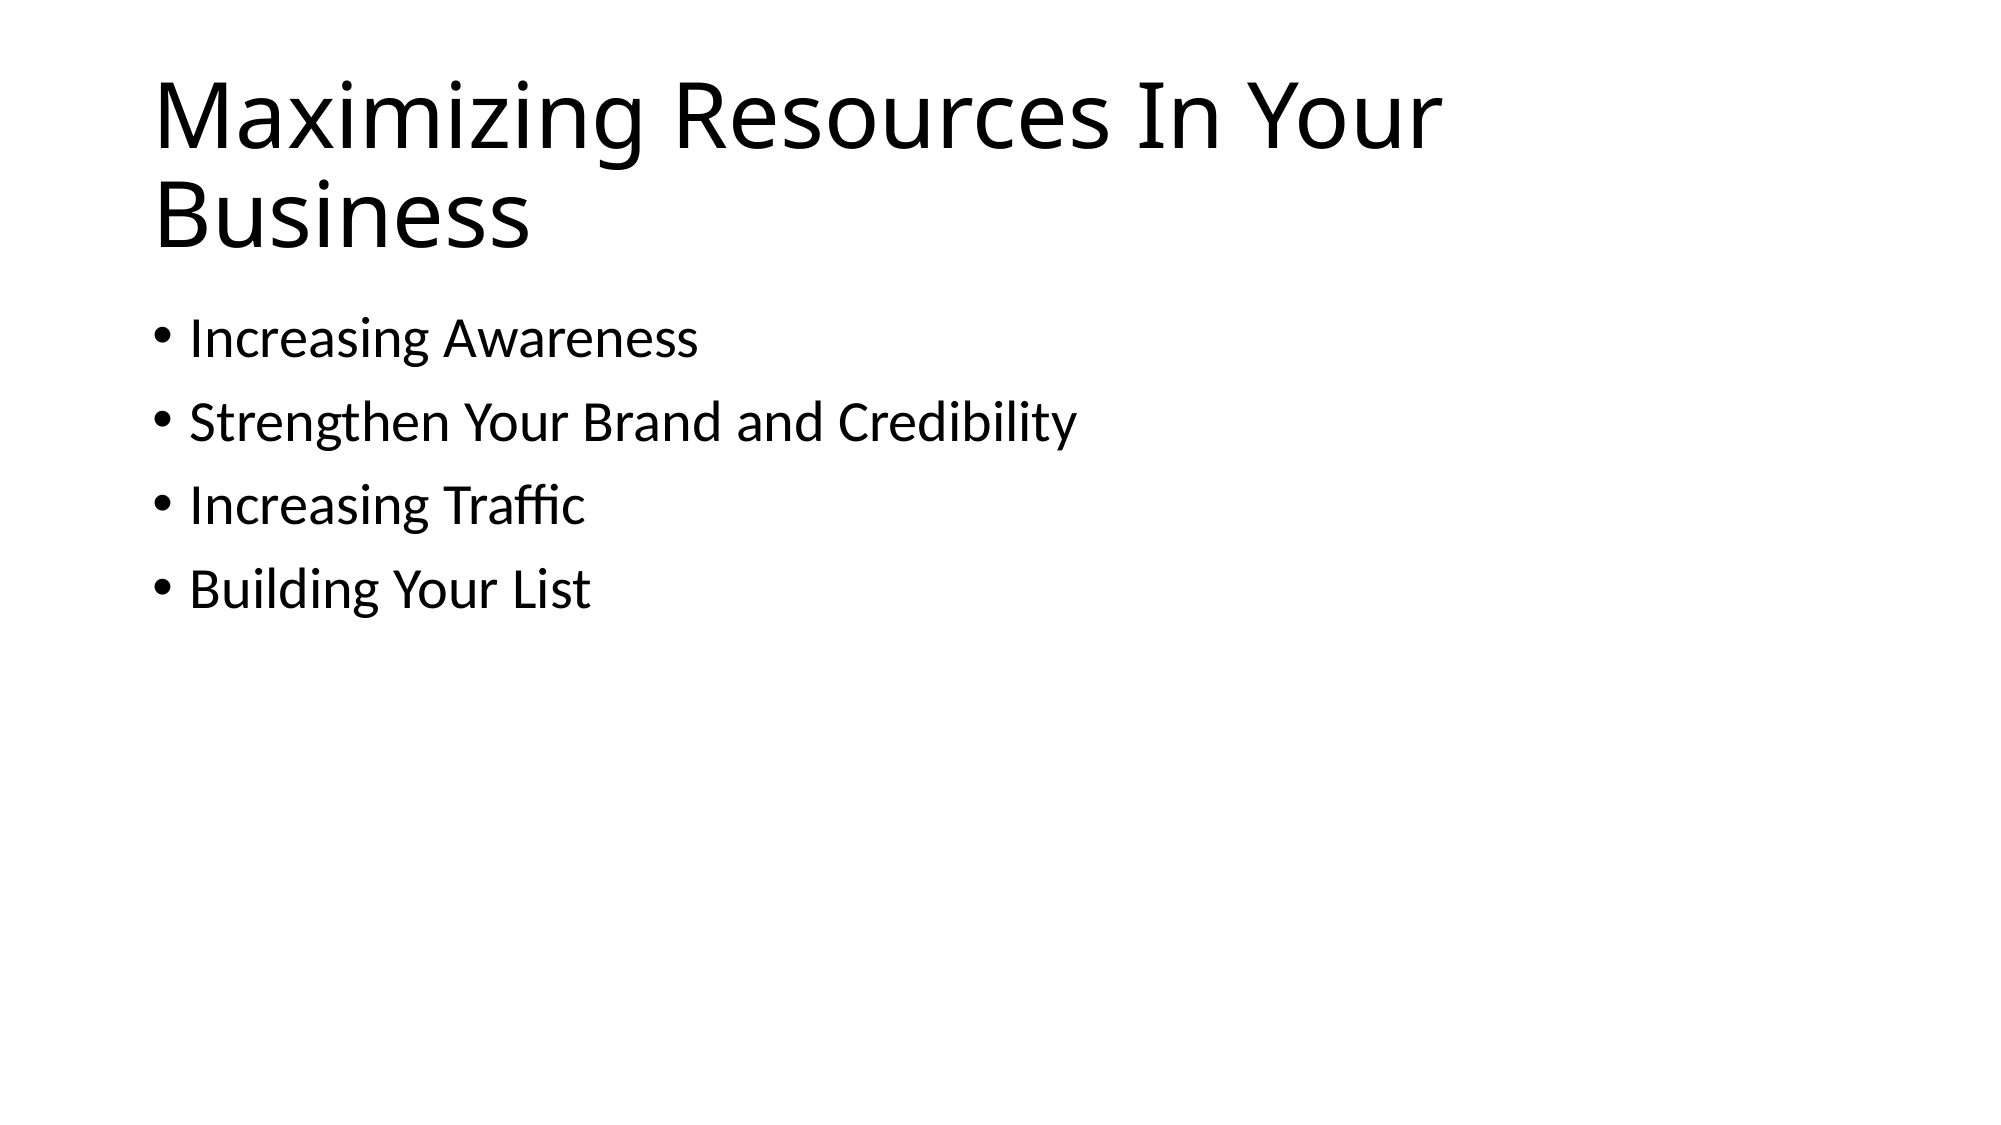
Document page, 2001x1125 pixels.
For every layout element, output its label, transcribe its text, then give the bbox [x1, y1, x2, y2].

list Increasing Awareness Strengthen Your Brand and Credibility Increasing Traffic Building Your List [137, 299, 1863, 1014]
title Maximizing Resources In Your Business [137, 59, 1863, 278]
